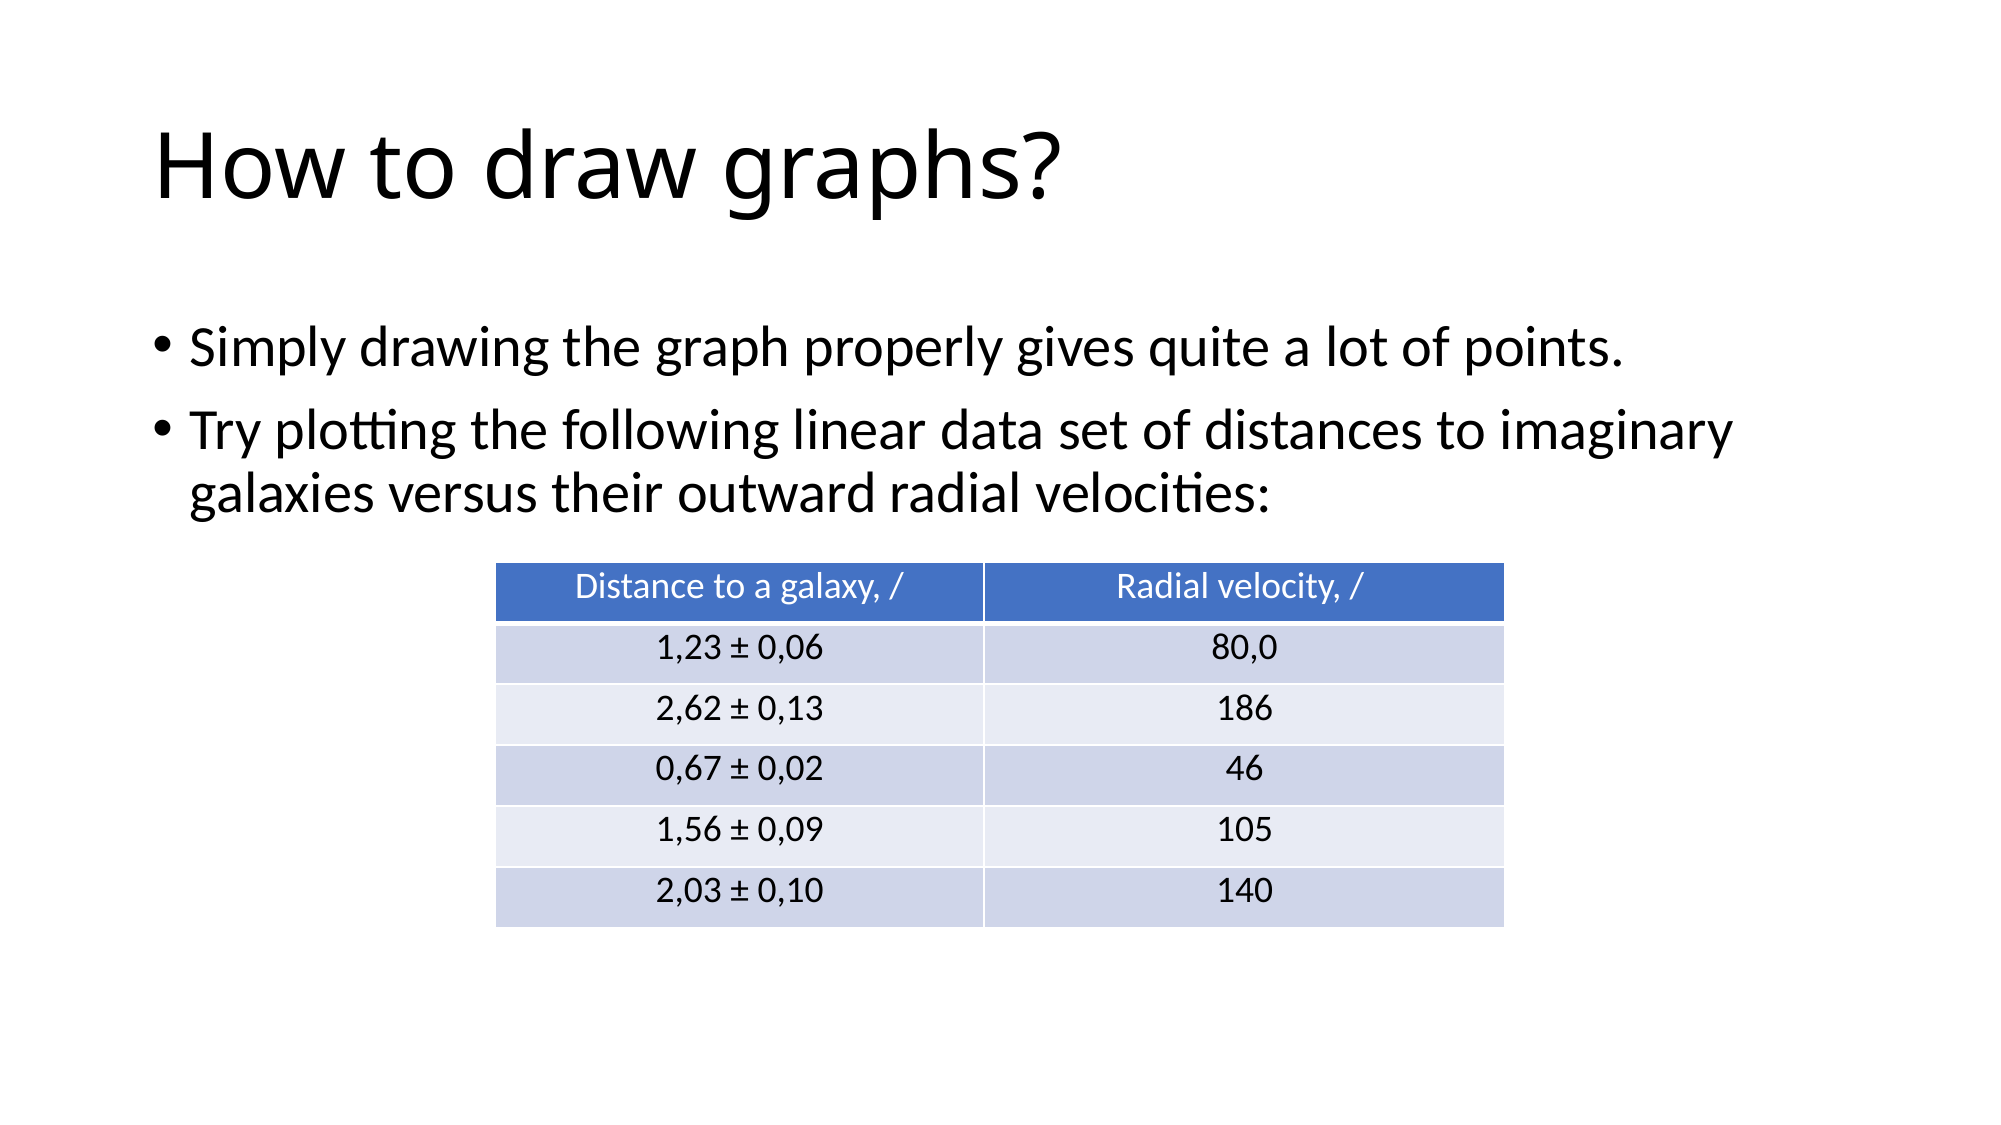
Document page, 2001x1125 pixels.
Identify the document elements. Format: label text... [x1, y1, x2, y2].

title How to draw graphs? [137, 59, 1863, 278]
list Simply drawing the graph properly gives quite a lot of points. Try plotting the following linear data set of distances to imaginary galaxies versus their outward radial velocities: [137, 308, 1863, 1022]
